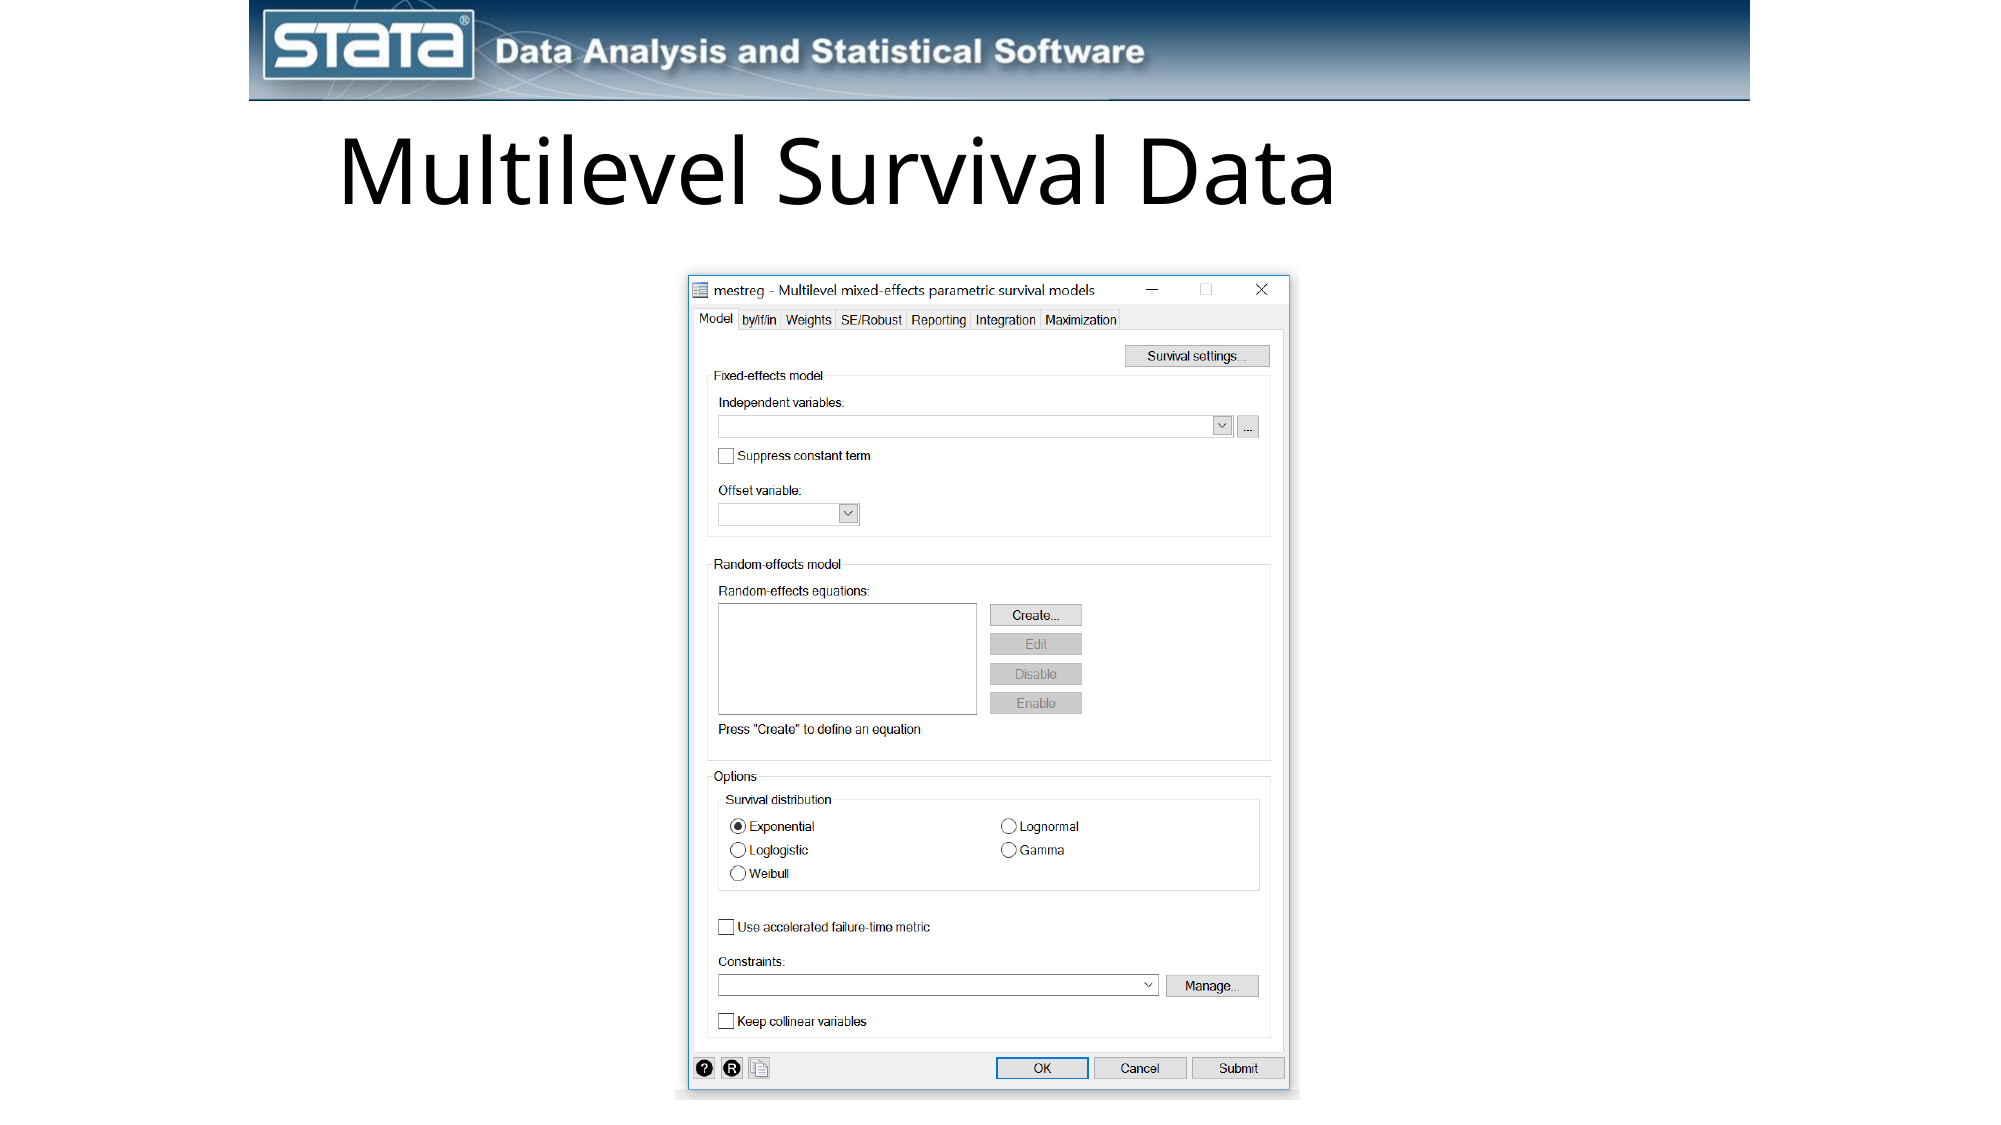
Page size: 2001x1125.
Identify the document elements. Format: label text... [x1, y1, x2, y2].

title Multilevel Survival Data [321, 101, 1671, 250]
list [674, 262, 1300, 1100]
picture [249, 0, 1750, 101]
